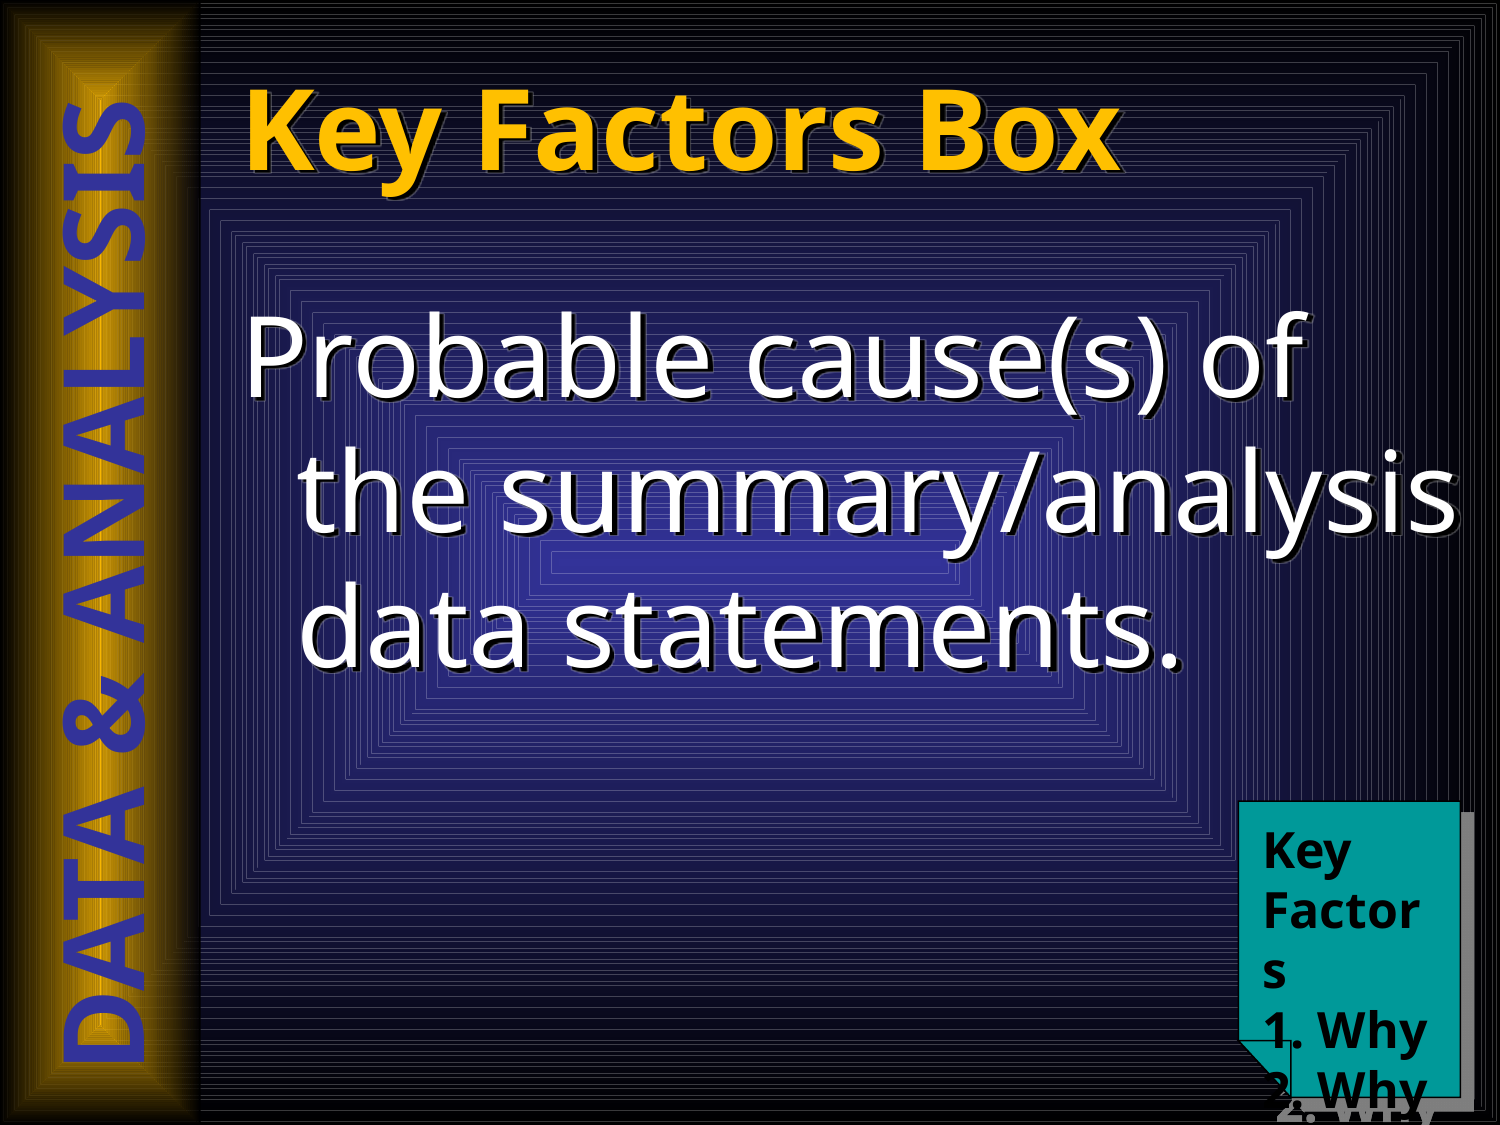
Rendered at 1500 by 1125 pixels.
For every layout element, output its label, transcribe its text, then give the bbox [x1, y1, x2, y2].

list Key Factors Box Probable cause(s) of the summary/analysis data statements. [224, 49, 1500, 968]
text_box Key Factors 1. Why 2. Why [1238, 801, 1461, 1098]
text_box DATA & ANALYSIS [24, 0, 175, 1088]
